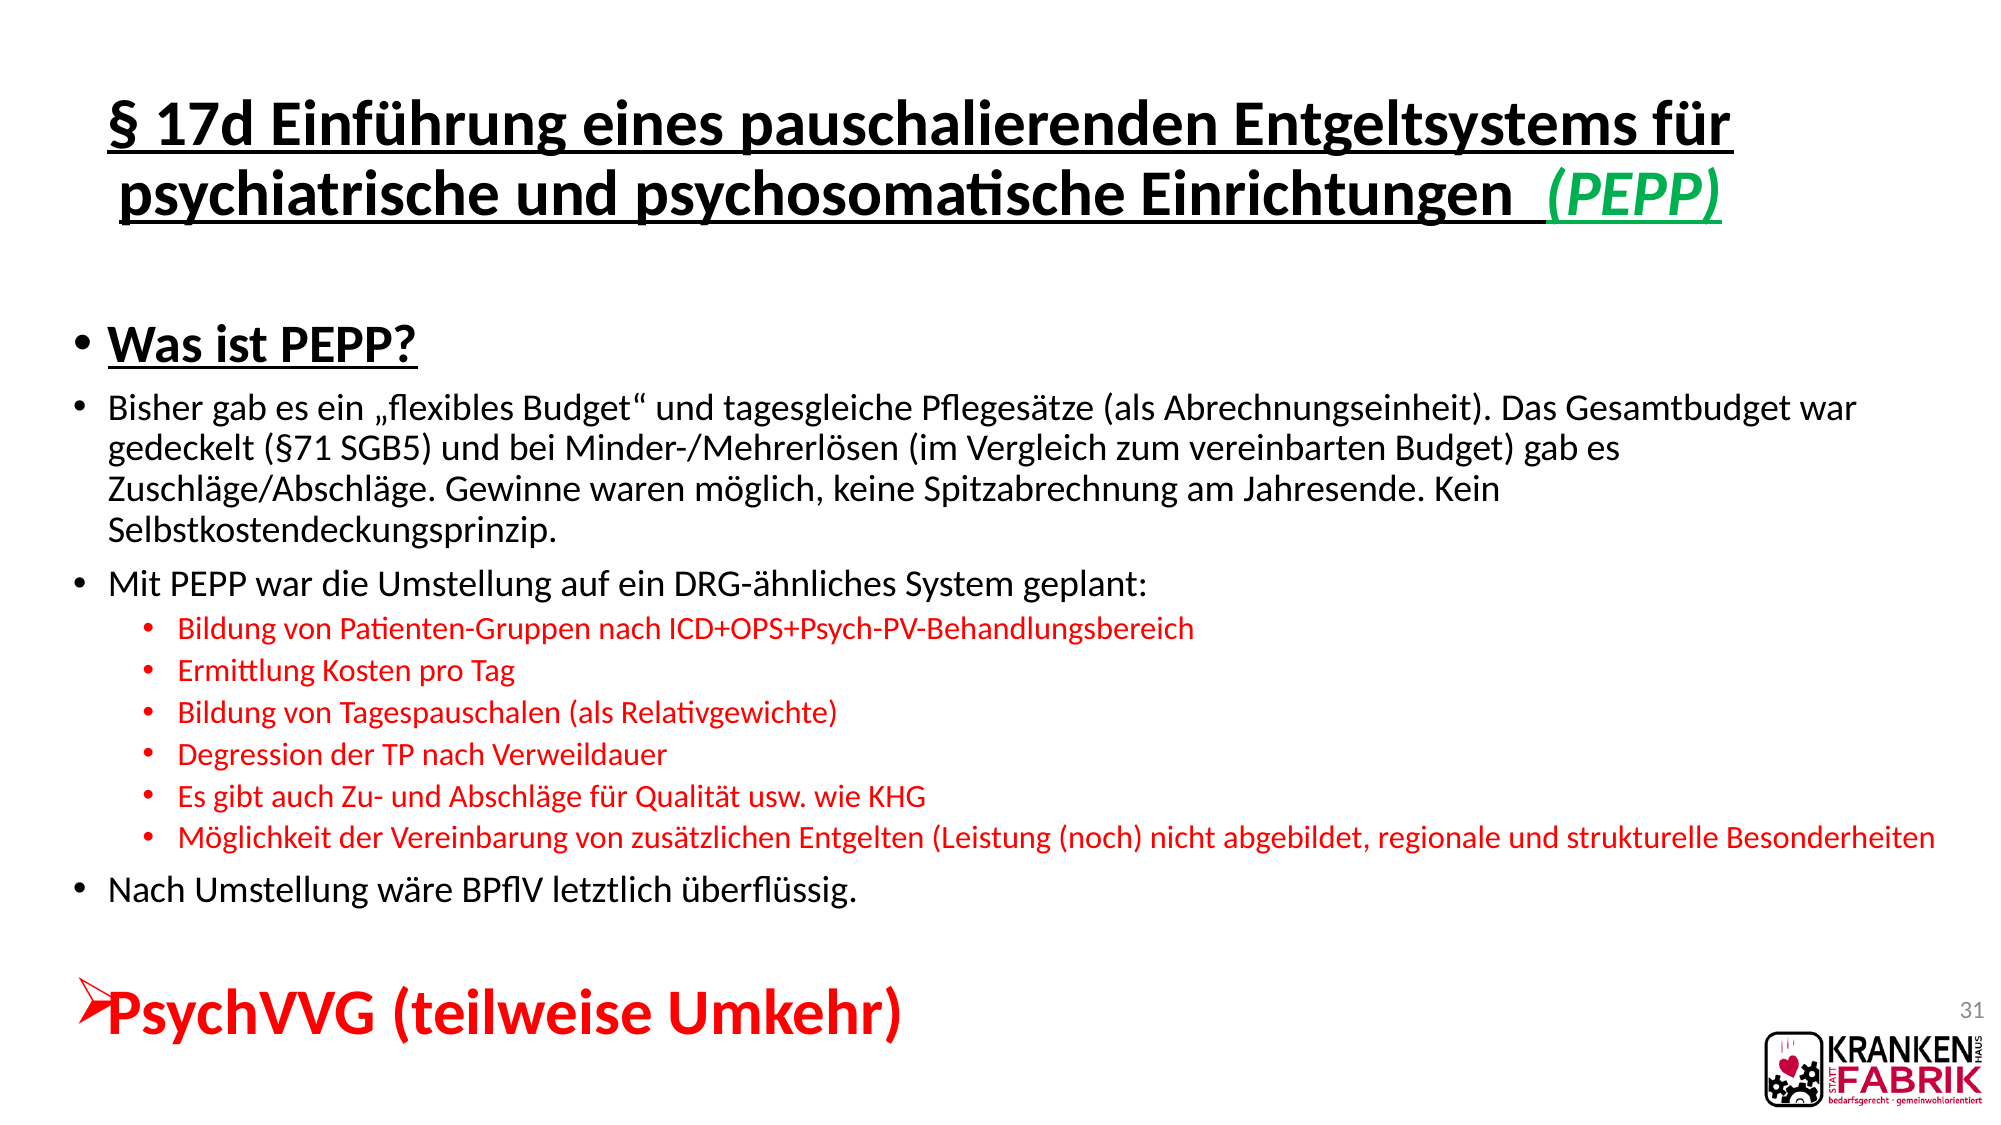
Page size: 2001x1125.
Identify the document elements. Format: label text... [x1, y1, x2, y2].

picture [1746, 1039, 2000, 1125]
slide_number 31 [1550, 979, 2000, 1039]
list Was ist PEPP? Bisher gab es ein „flexibles Budget“ und tagesgleiche Pflegesätze (als Abrechnungseinheit). Das Gesamtbudget war gedeckelt (§71 SGB5) und bei Minder-/Mehrerlösen (im Vergleich zum vereinbarten Budget) gab es Zuschläge/Abschläge. Gewinne waren möglich, keine Spitzabrechnung am Jahresende. Kein Selbstkostendeckungsprinzip. Mit PEPP war die Umstellung auf ein DRG-ähnliches System geplant: Bildung von Patienten-Gruppen nach ICD+OPS+Psych-PV-Behandlungsbereich Ermittlung Kosten pro Tag Bildung von Tagespauschalen (als Relativgewichte) Degression der TP nach Verweildauer Es gibt auch Zu- und Abschläge für Qualität usw. wie KHG Möglichkeit der Vereinbarung von zusätzlichen Entgelten (Leistung (noch) nicht abgebildet, regionale und strukturelle Besonderheiten Nach Umstellung wäre BPflV letztlich überflüssig. PsychVVG (teilweise Umkehr) [58, 308, 1967, 1075]
title § 17d Einführung eines pauschalierenden Entgeltsystems für psychiatrische und psychosomatische Einrichtungen (PEPP) [58, 50, 1784, 269]
